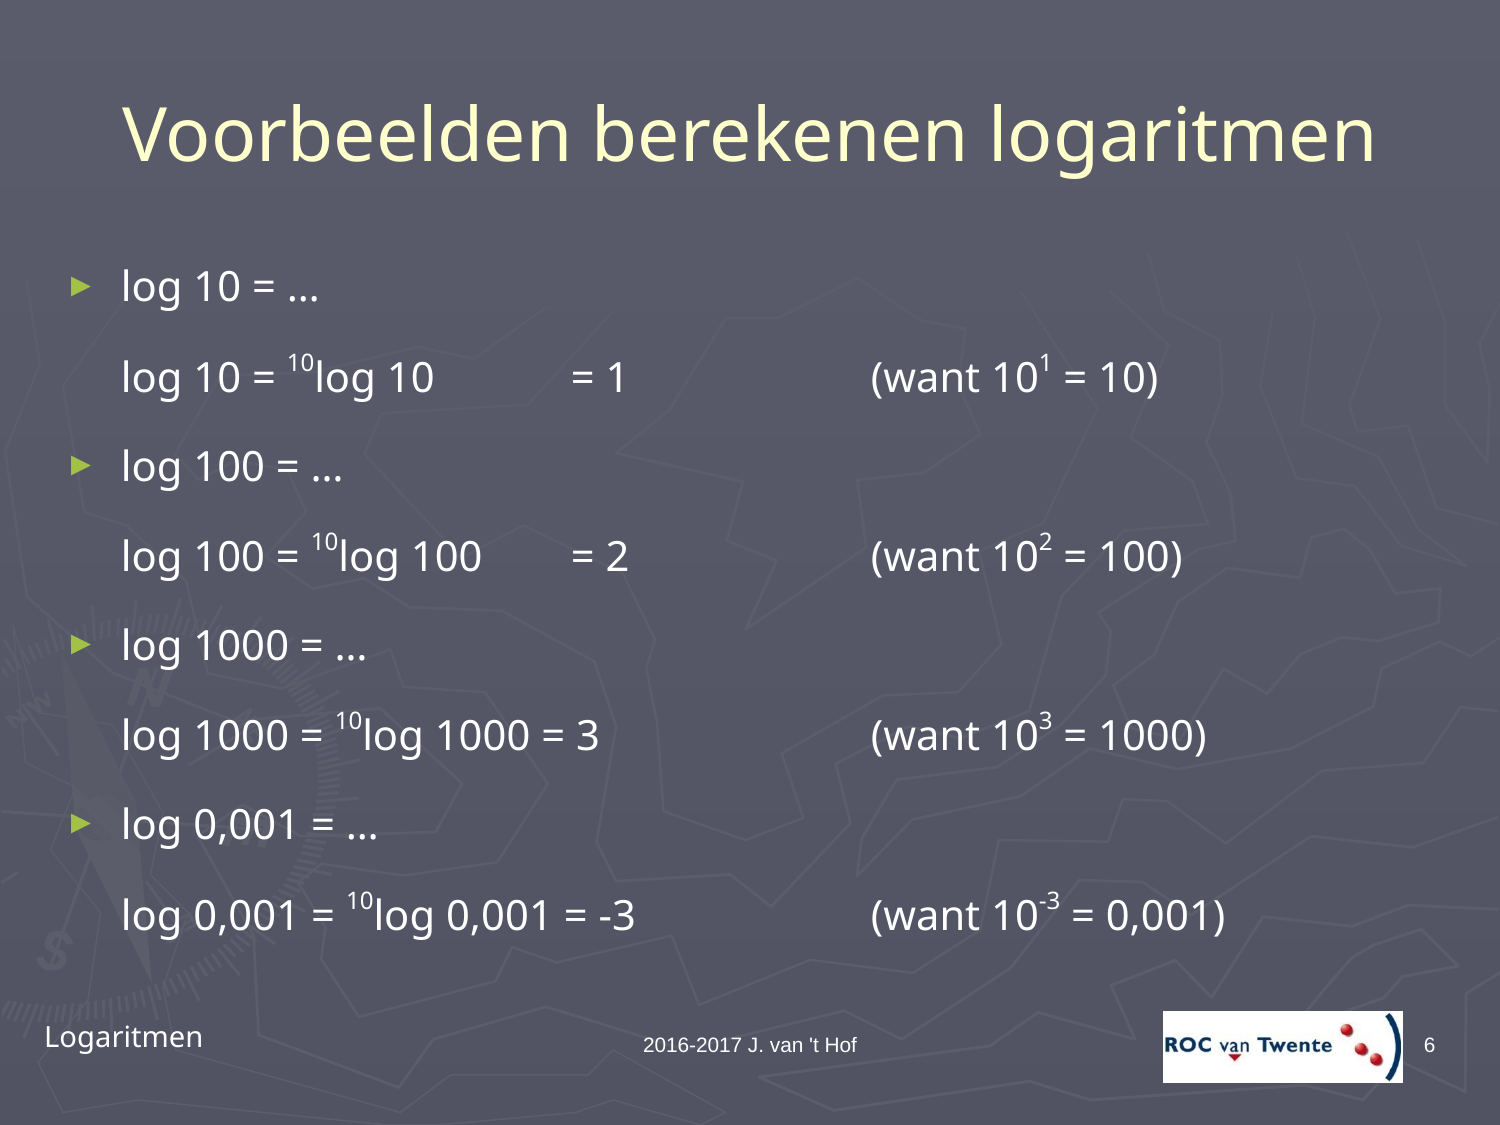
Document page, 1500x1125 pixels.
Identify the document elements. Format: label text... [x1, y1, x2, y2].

text_box Logaritmen [29, 1011, 467, 1062]
picture [1163, 1011, 1403, 1083]
footer 2016-2017 J. van 't Hof [512, 1024, 988, 1103]
slide_number 6 [1074, 1024, 1451, 1103]
list log 10 = … log 10 = 10log 10 = 1 (want 101 = 10) log 100 = … log 100 = 10log 100 = 2 (want 102 = 100) log 1000 = … log 1000 = 10log 1000 = 3 (want 103 = 1000) log 0,001 = … log 0,001 = 10log 0,001 = -3 (want 10-3 = 0,001) [49, 262, 1451, 1001]
title Voorbeelden berekenen logaritmen [49, 37, 1451, 226]
